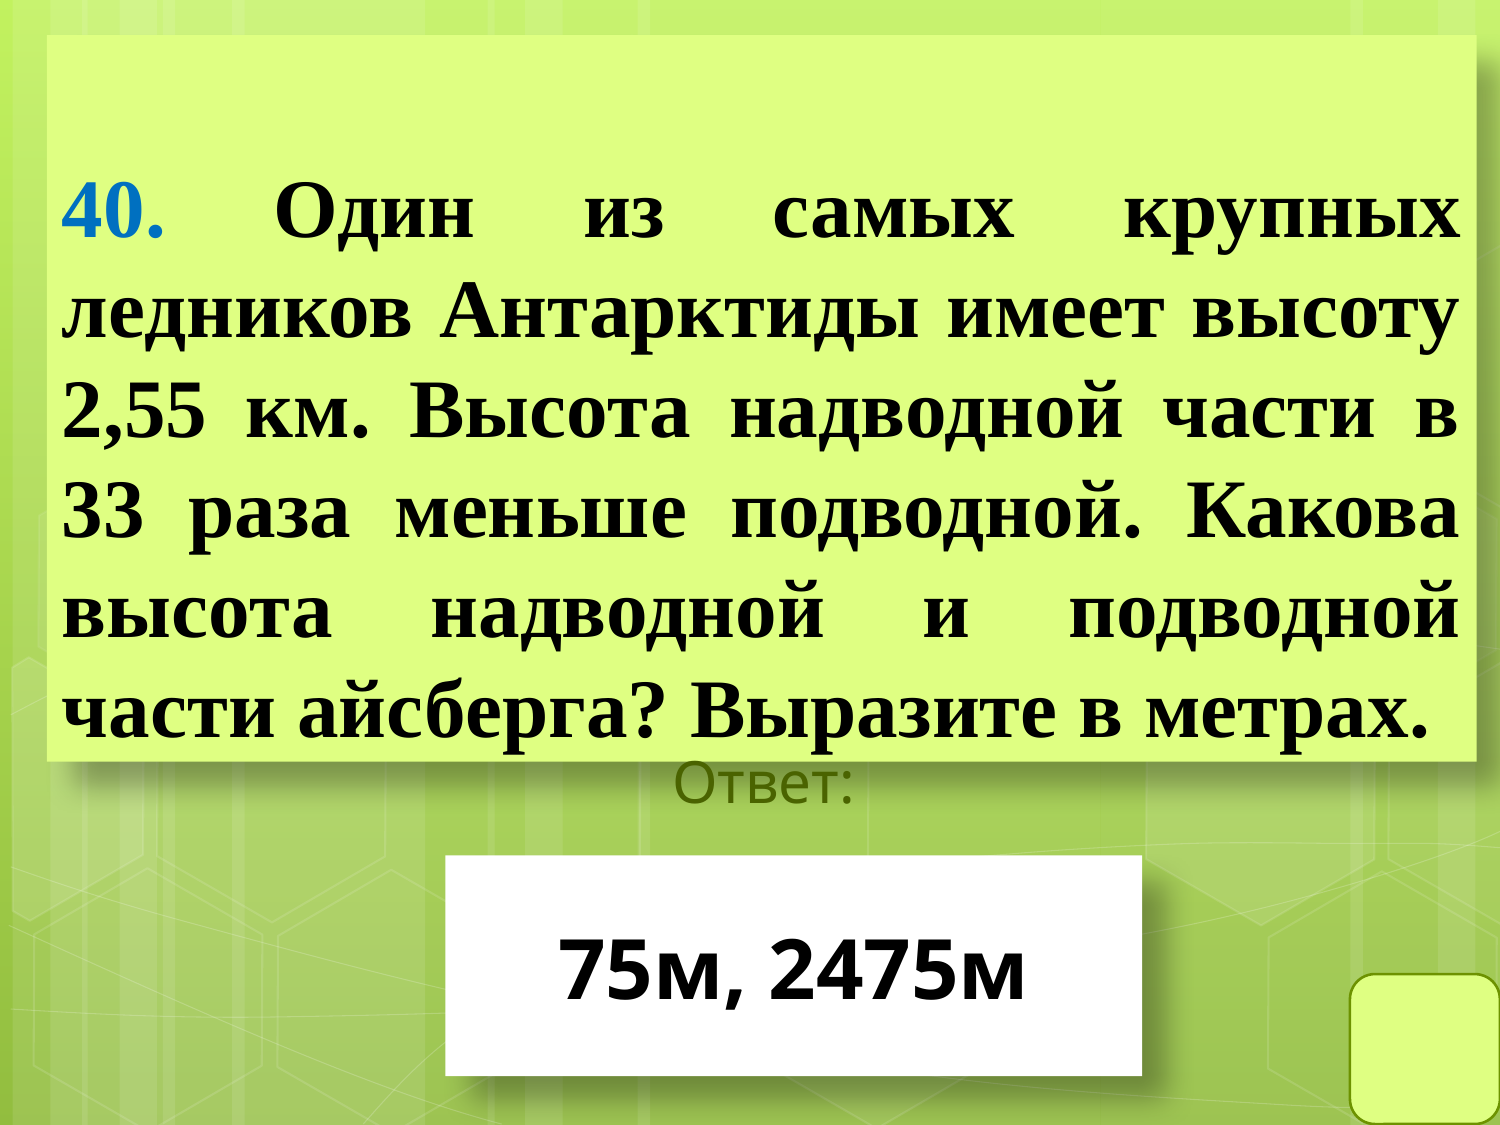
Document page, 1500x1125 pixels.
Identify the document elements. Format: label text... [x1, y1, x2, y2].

text_box 75м, 2475м [444, 854, 1143, 1078]
title 40. Один из самых крупных ледников Антарктиды имеет высоту 2,55 км. Высота надводной части в 33 раза меньше подводной. Какова высота надводной и подводной части айсберга? Выразите в метрах. [46, 35, 1477, 762]
text_box [1348, 972, 1500, 1125]
text_box Ответ: [515, 738, 1012, 823]
